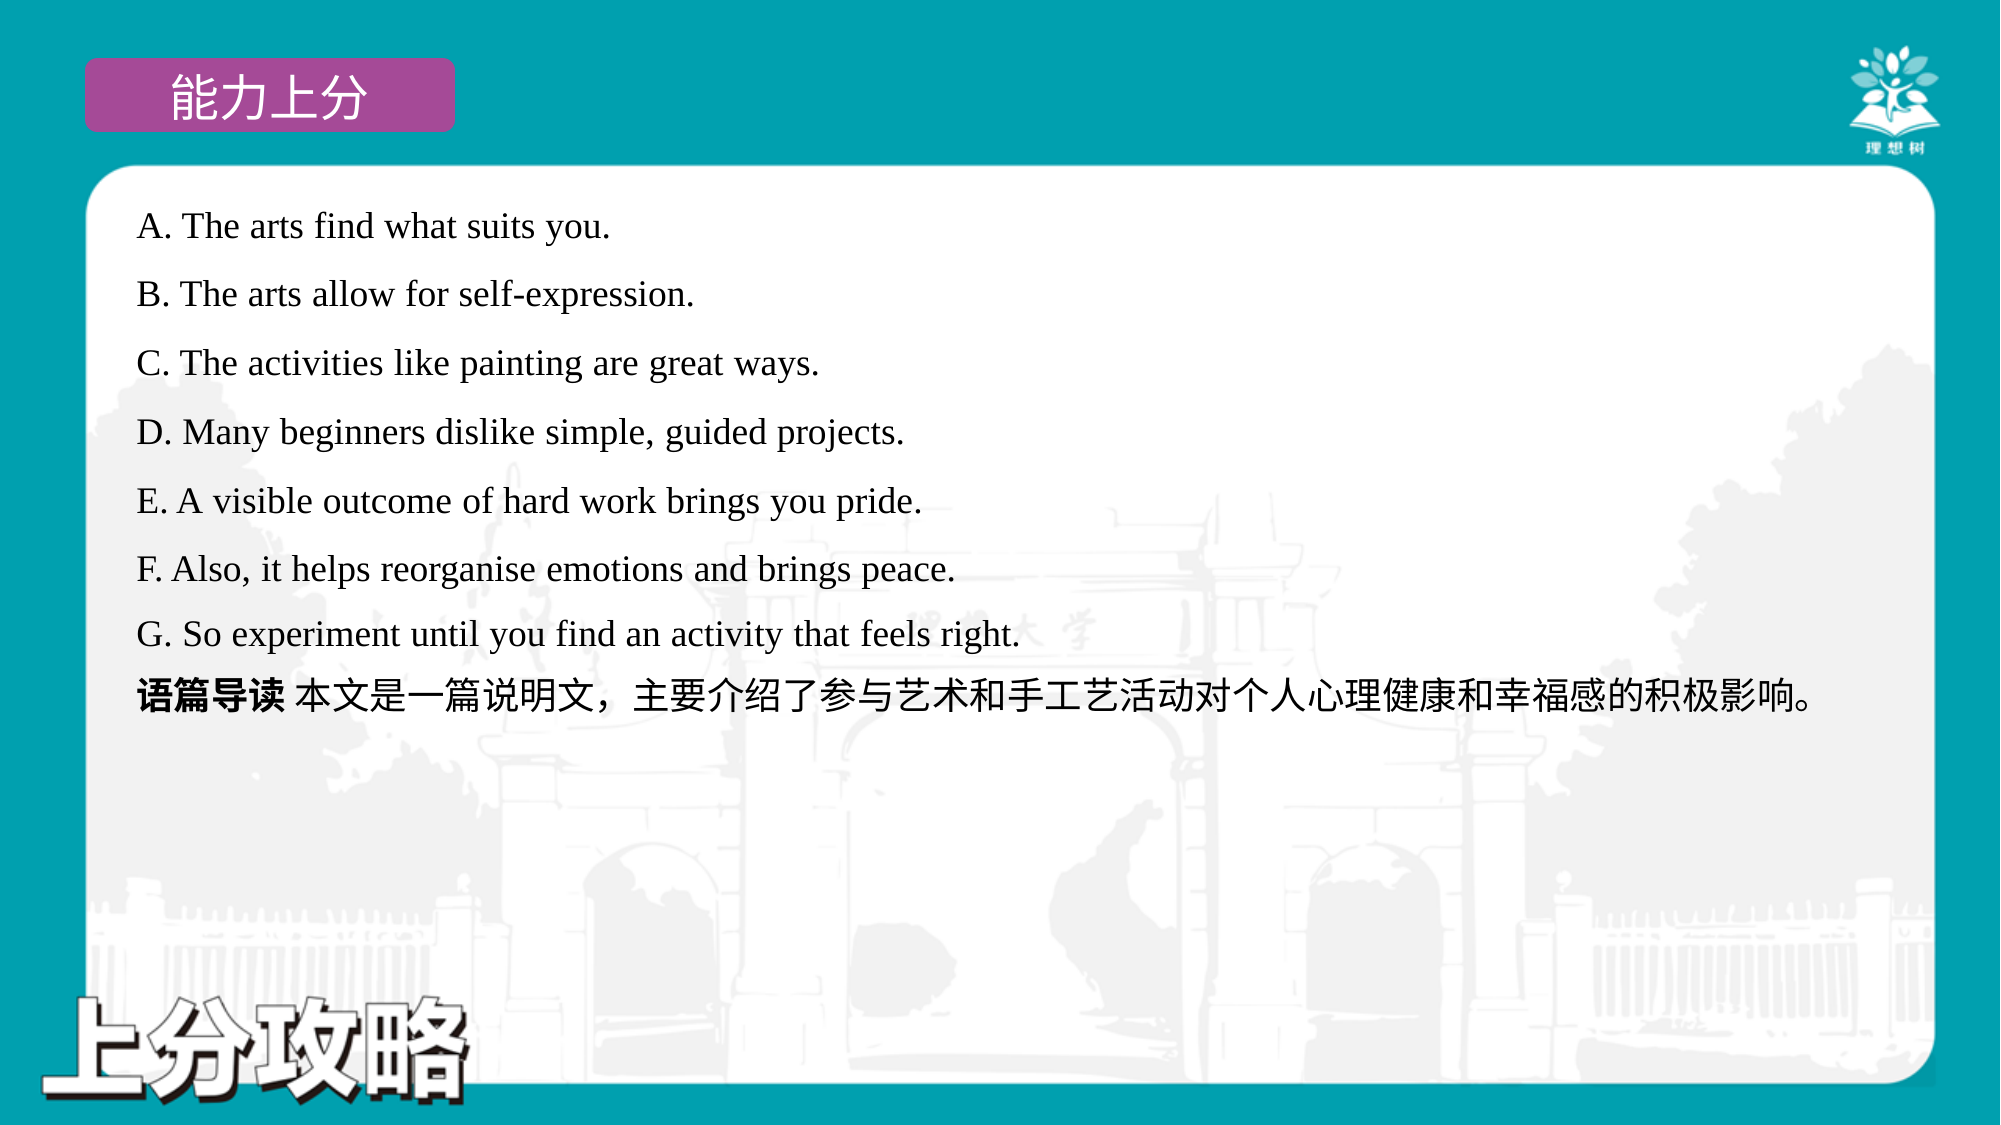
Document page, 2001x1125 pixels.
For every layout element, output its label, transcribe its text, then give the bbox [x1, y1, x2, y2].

picture [0, 0, 2000, 1125]
text_box A. The arts find what suits you. B. The arts allow for self-expression. C. The activities like painting are great ways. D. Many beginners dislike simple, guided projects. E. A visible outcome of hard work brings you pride. F. Also, it helps reorganise emotions and brings peace. G. So experiment until you find an activity that feels right. [136, 176, 1865, 647]
text_box 语篇导读 本文是一篇说明文，主要介绍了参与艺术和手工艺活动对个人心理健康和幸福感的积极影响。 [136, 650, 1865, 710]
